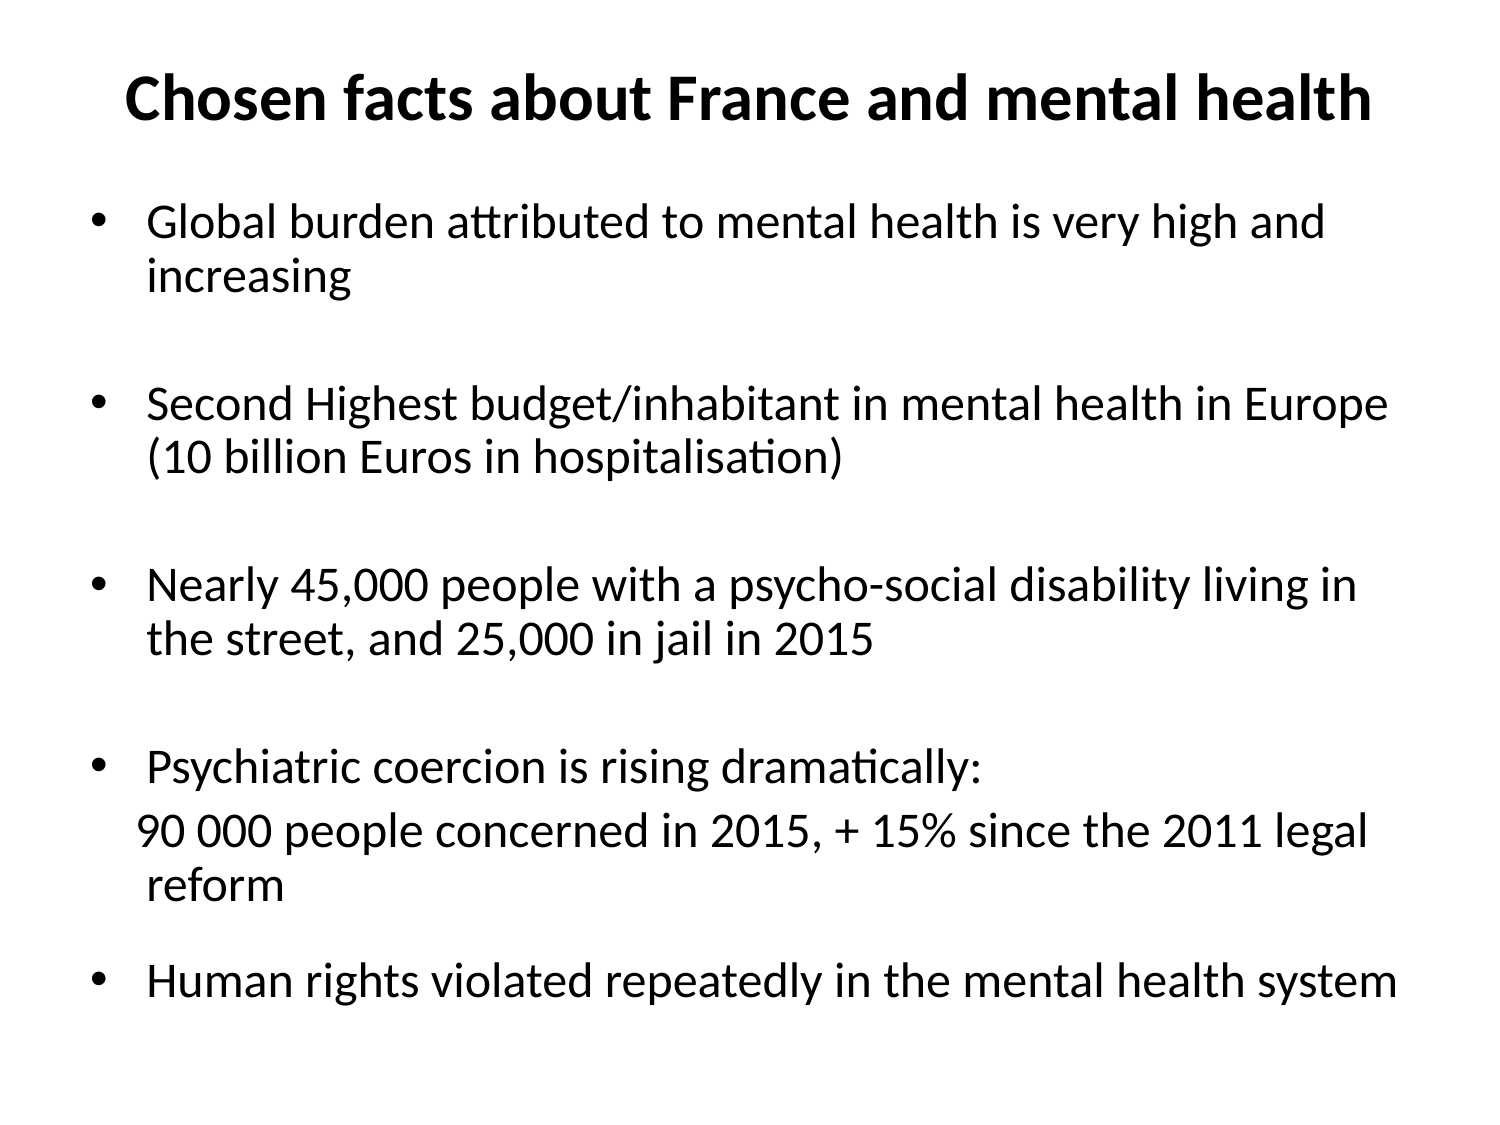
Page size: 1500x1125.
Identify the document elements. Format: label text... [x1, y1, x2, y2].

list Global burden attributed to mental health is very high and increasing Second Highest budget/inhabitant in mental health in Europe (10 billion Euros in hospitalisation) Nearly 45,000 people with a psycho-social disability living in the street, and 25,000 in jail in 2015 Psychiatric coercion is rising dramatically: 90 000 people concerned in 2015, + 15% since the 2011 legal reform Human rights violated repeatedly in the mental health system [74, 187, 1426, 1048]
title Chosen facts about France and mental health [74, 0, 1426, 187]
